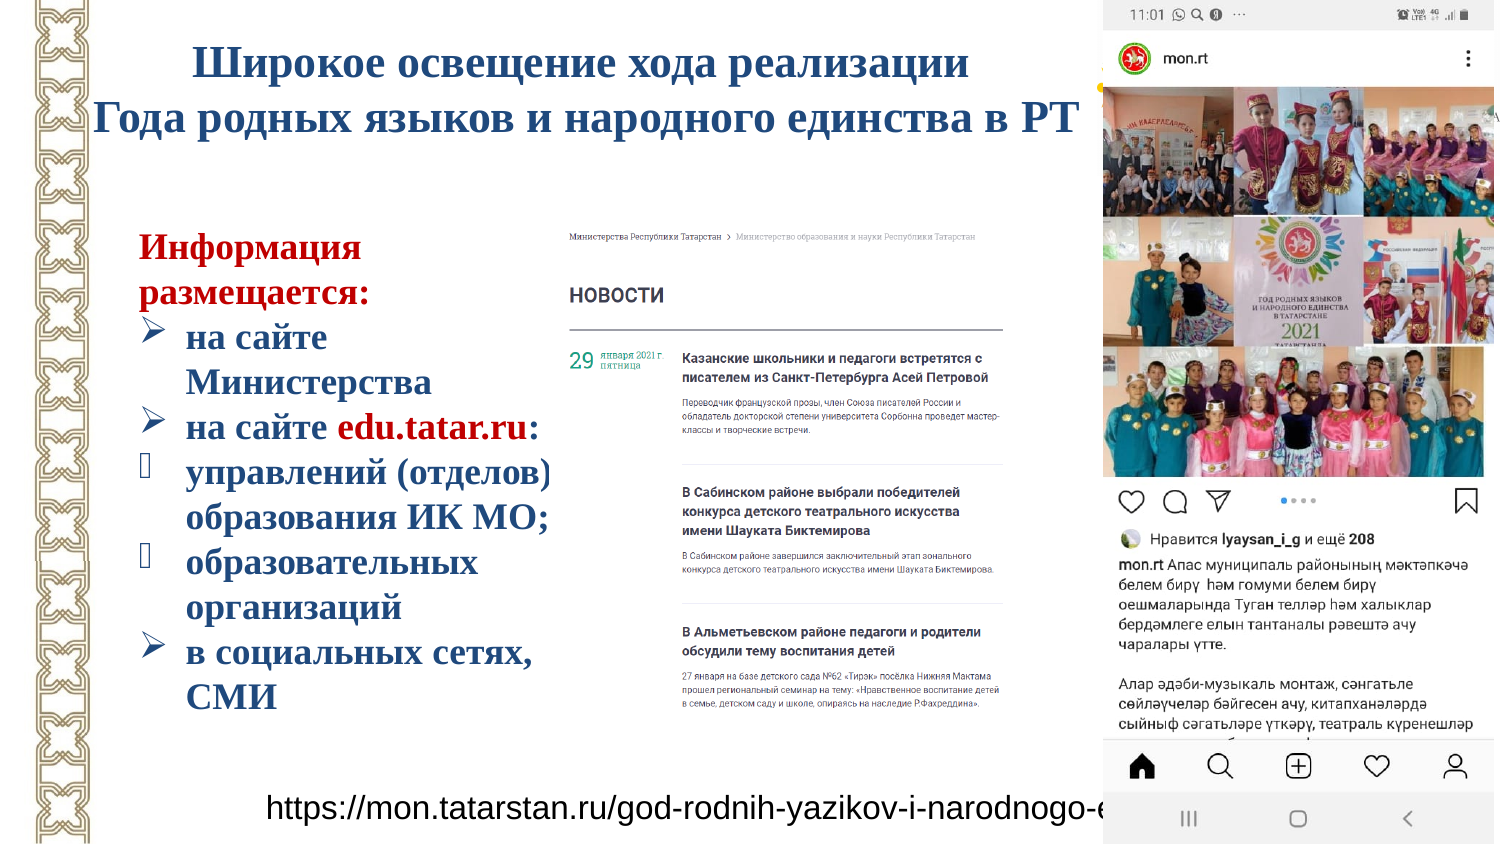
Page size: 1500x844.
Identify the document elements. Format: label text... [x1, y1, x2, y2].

text_box [53, 180, 1098, 271]
picture [0, 0, 1500, 844]
text_box https://mon.tatarstan.ru/god-rodnih-yazikov-i-narodnogo-edinstva.htm [251, 778, 1098, 834]
text_box Информация размещается: на сайте Министерства на сайте edu.tatar.ru: управлений (отделов) образования ИК МО; образовательных организаций в социальных сетях, СМИ [123, 214, 573, 815]
text_box Широкое освещение хода реализации Года родных языков и народного единства в РТ [76, 24, 1092, 150]
